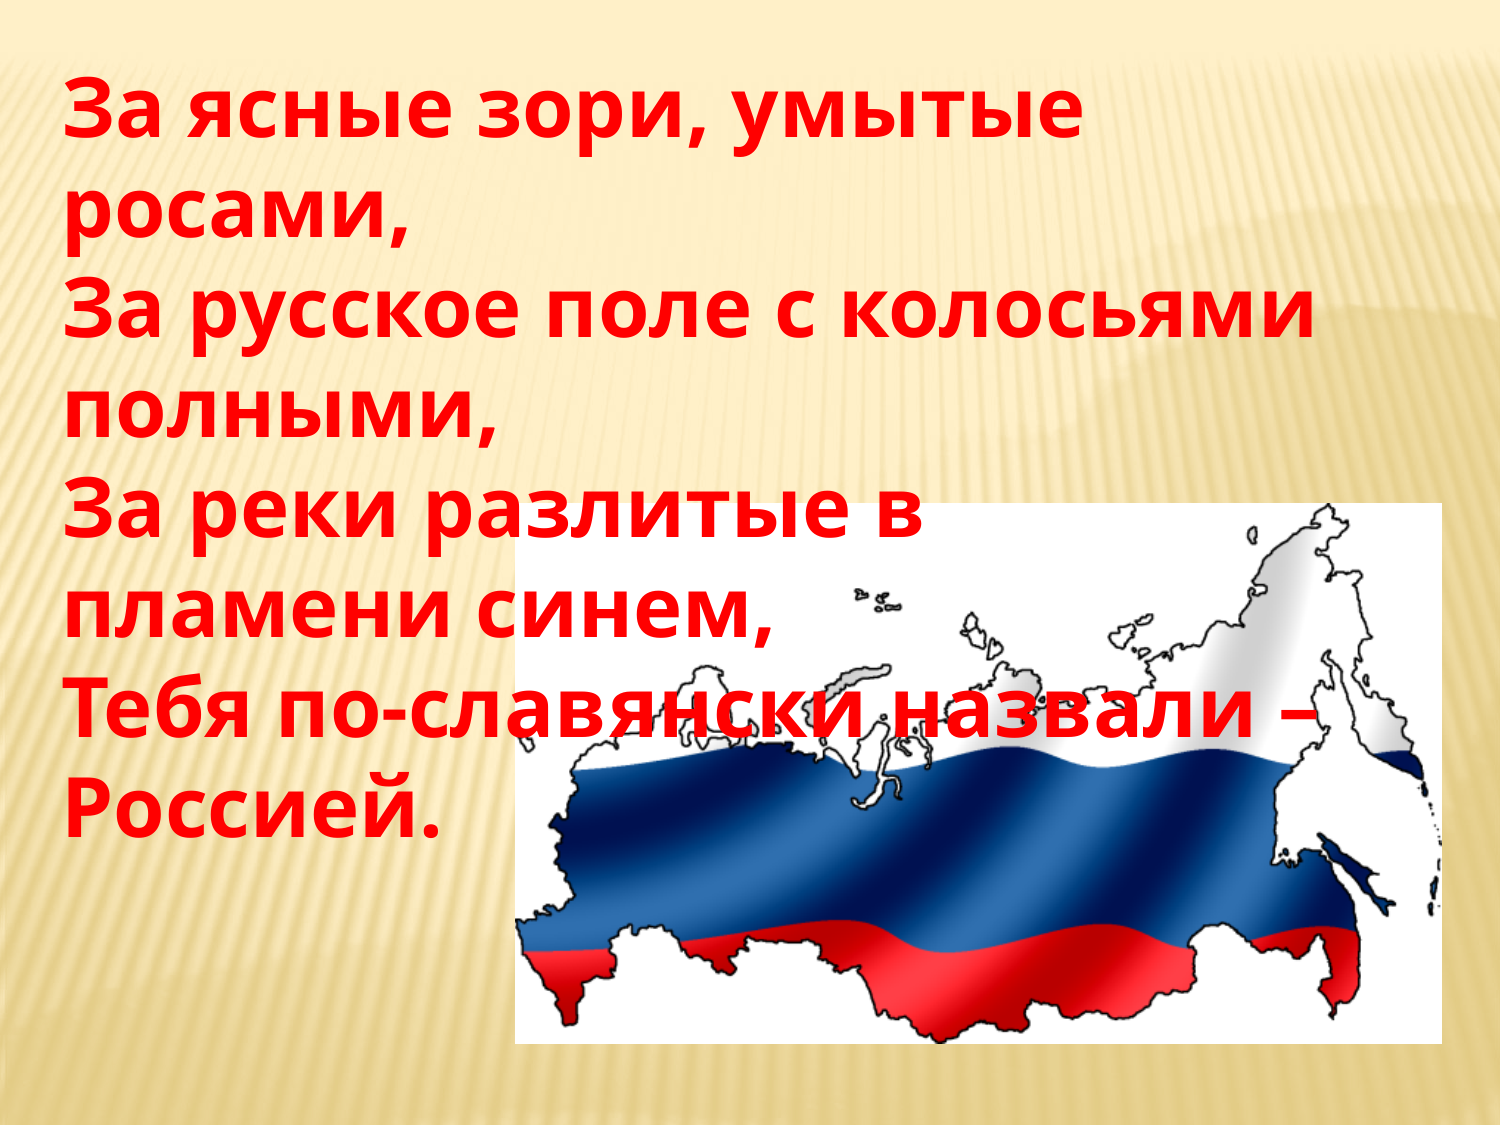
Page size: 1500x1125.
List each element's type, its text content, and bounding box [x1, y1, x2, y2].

picture [515, 503, 1442, 1045]
text_box За ясные зори, умытые росами, За русское поле с колосьями полными, За реки разлитые в пламени синем, Тебя по-славянски назвали – Россией. [46, 46, 1348, 862]
